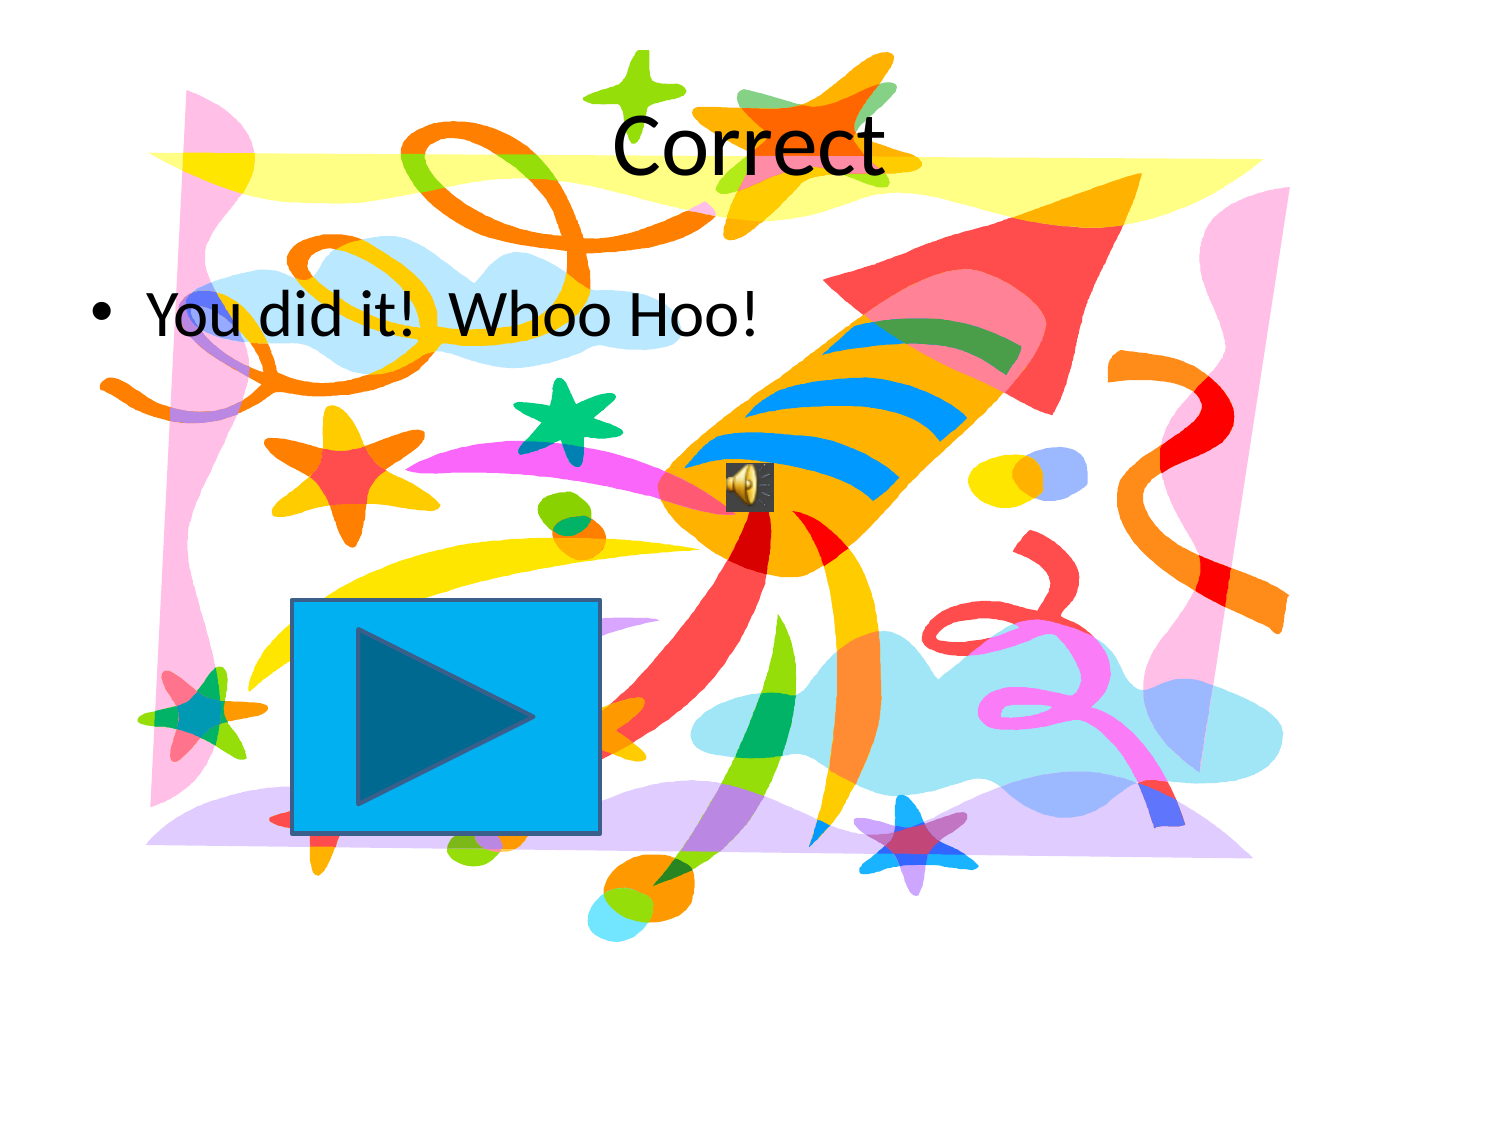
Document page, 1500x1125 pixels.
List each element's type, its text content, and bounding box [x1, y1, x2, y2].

list You did it! Whoo Hoo! [75, 262, 1425, 1005]
title Correct [75, 45, 1425, 233]
picture [99, 49, 1301, 951]
